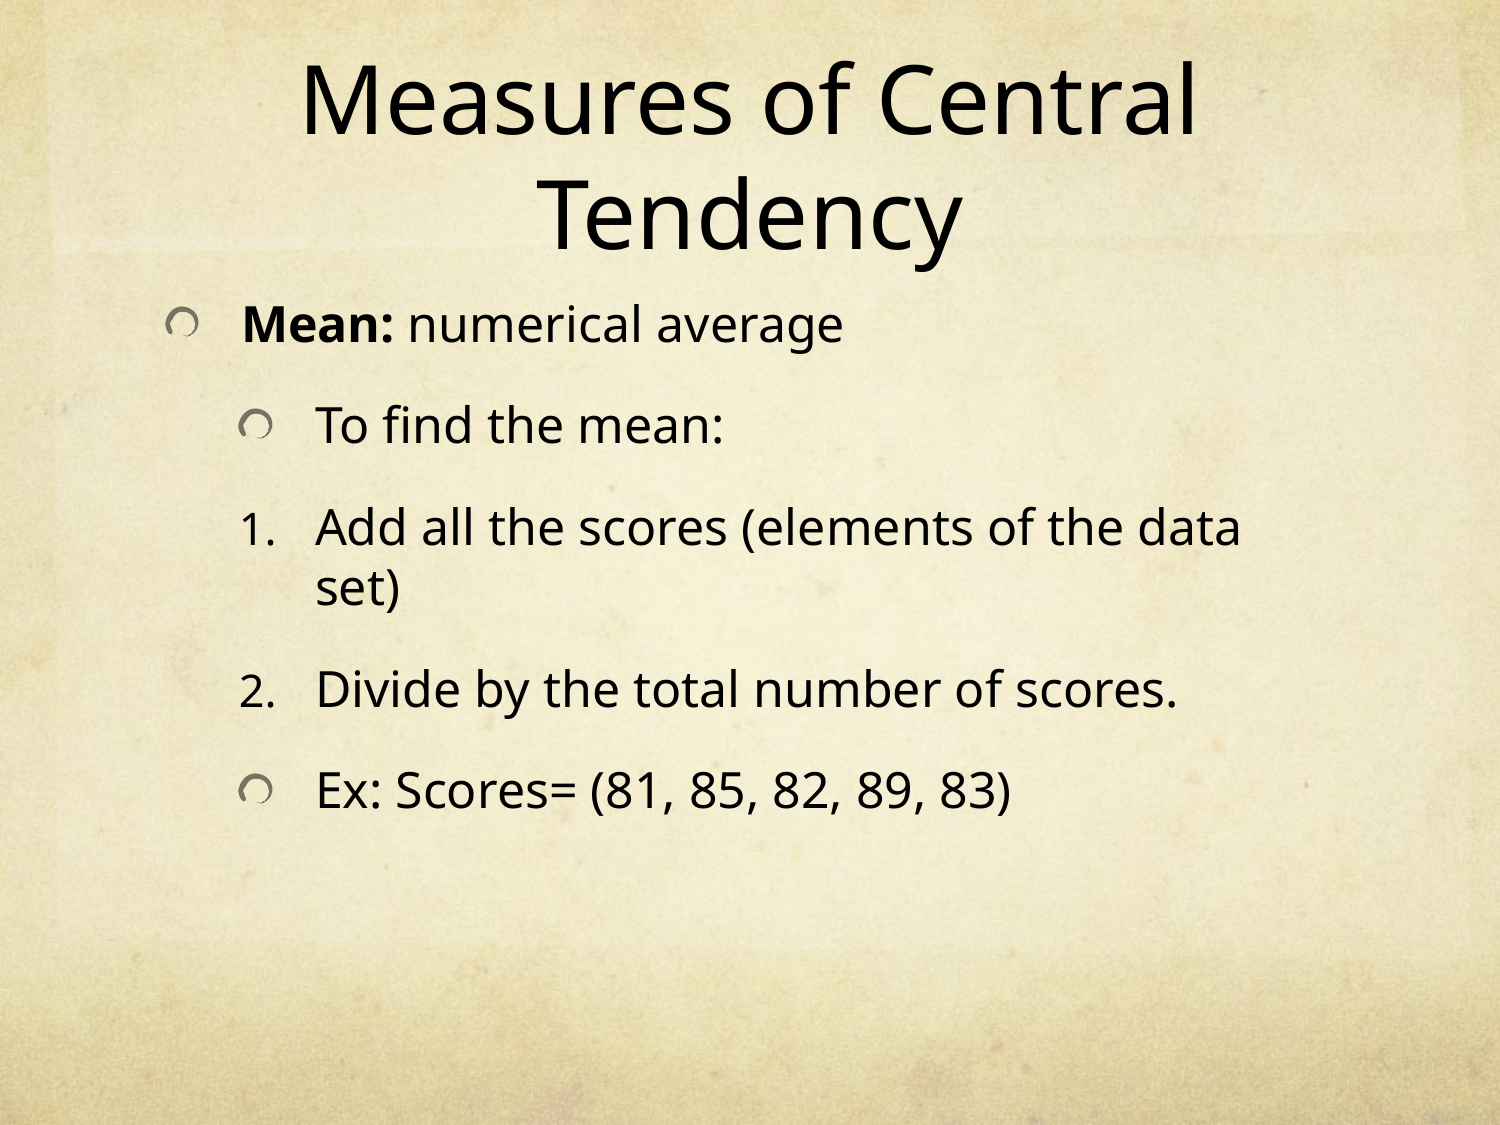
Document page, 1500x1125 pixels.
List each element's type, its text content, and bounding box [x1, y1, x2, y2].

title Measures of Central Tendency [150, 82, 1350, 225]
list Mean: numerical average To find the mean: Add all the scores (elements of the data set) Divide by the total number of scores. Ex: Scores= (81, 85, 82, 89, 83) [150, 284, 1350, 950]
picture [0, 0, 1500, 1125]
